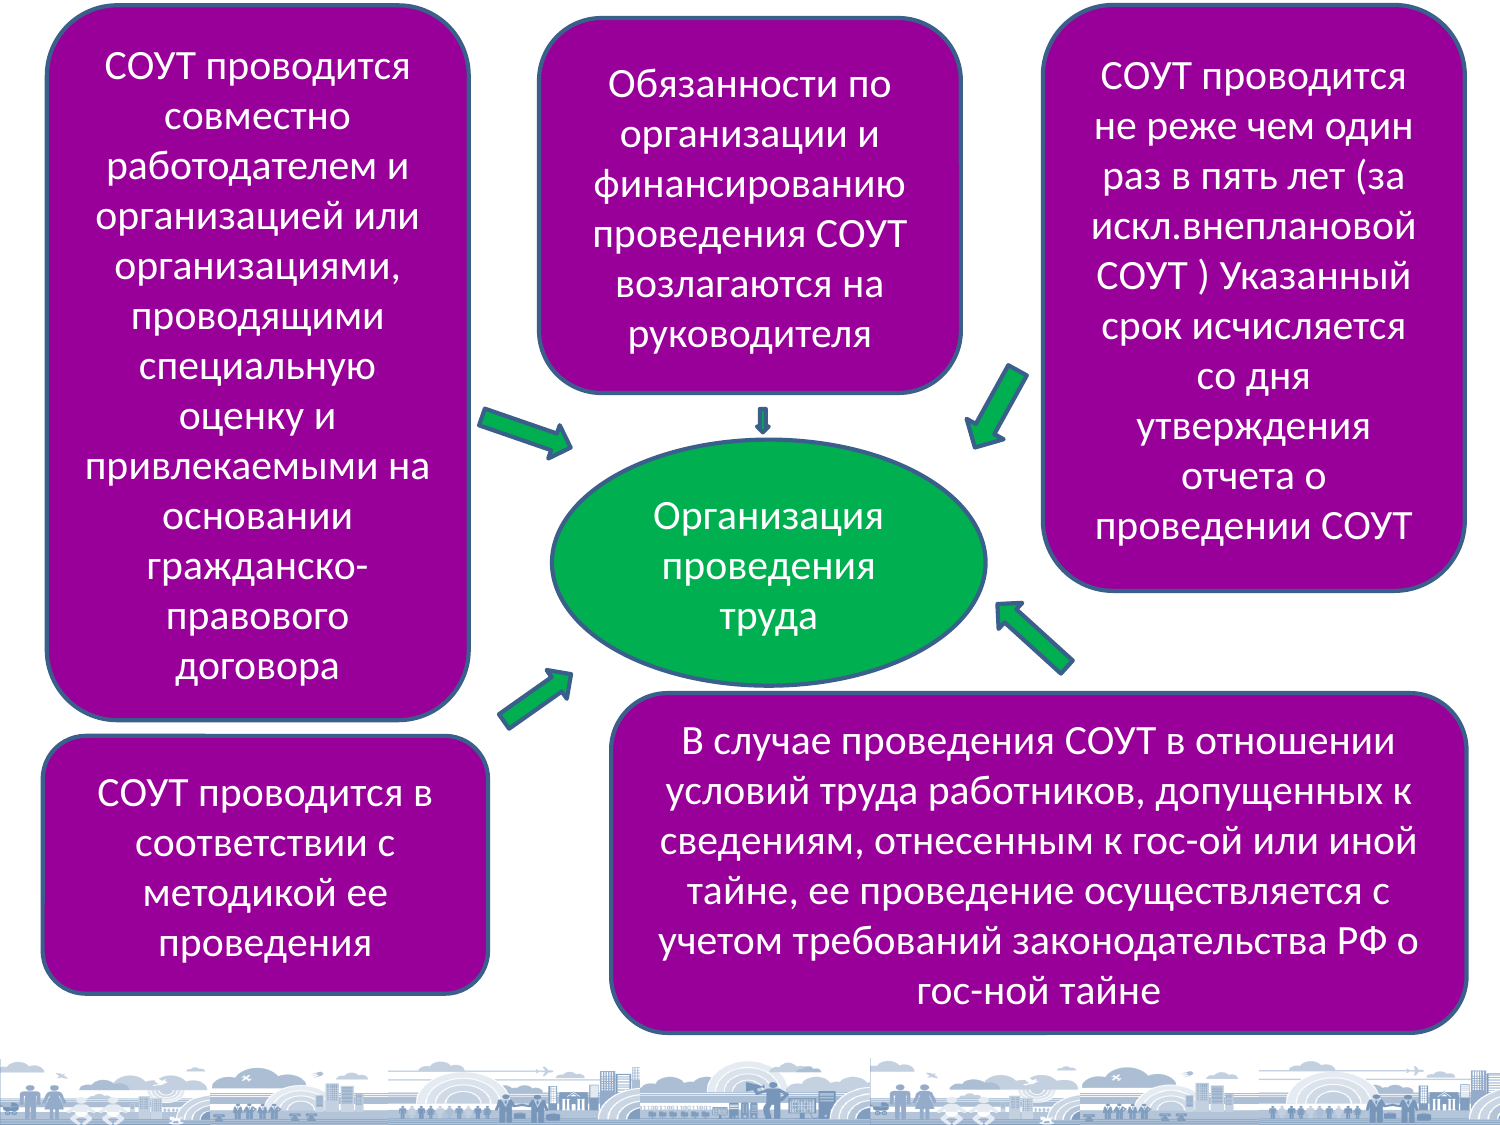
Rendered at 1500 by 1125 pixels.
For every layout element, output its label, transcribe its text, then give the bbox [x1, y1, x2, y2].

text_box [964, 363, 1029, 450]
text_box [477, 406, 573, 461]
text_box [995, 600, 1075, 676]
text_box Организация проведения труда [550, 570, 988, 688]
text_box [496, 667, 574, 731]
text_box [374, 509, 1125, 570]
text_box СОУТ проводится совместно работодателем и организацией или организациями, проводящими специальную оценку и привлекаемыми на основании гражданско-правового договора [44, 3, 471, 723]
text_box СОУТ проводится не реже чем один раз в пять лет (за искл.внеплановой СОУТ ) Указанный срок исчисляется со дня утверждения отчета о проведении СОУТ [1040, 2, 1467, 594]
text_box [755, 406, 771, 435]
text_box Организация проведения труда [570, 437, 967, 509]
text_box В случае проведения СОУТ в отношении условий труда работников, допущенных к сведениям, отнесенным к гос-ой или иной тайне, ее проведение осуществляется с учетом требований законодательства РФ о гос-ной тайне [609, 690, 1469, 1036]
text_box СОУТ проводится в соответствии с методикой ее проведения [40, 733, 491, 996]
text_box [0, 1058, 1500, 1125]
text_box Обязанности по организации и финансированию проведения СОУТ возлагаются на руководителя [536, 15, 963, 396]
